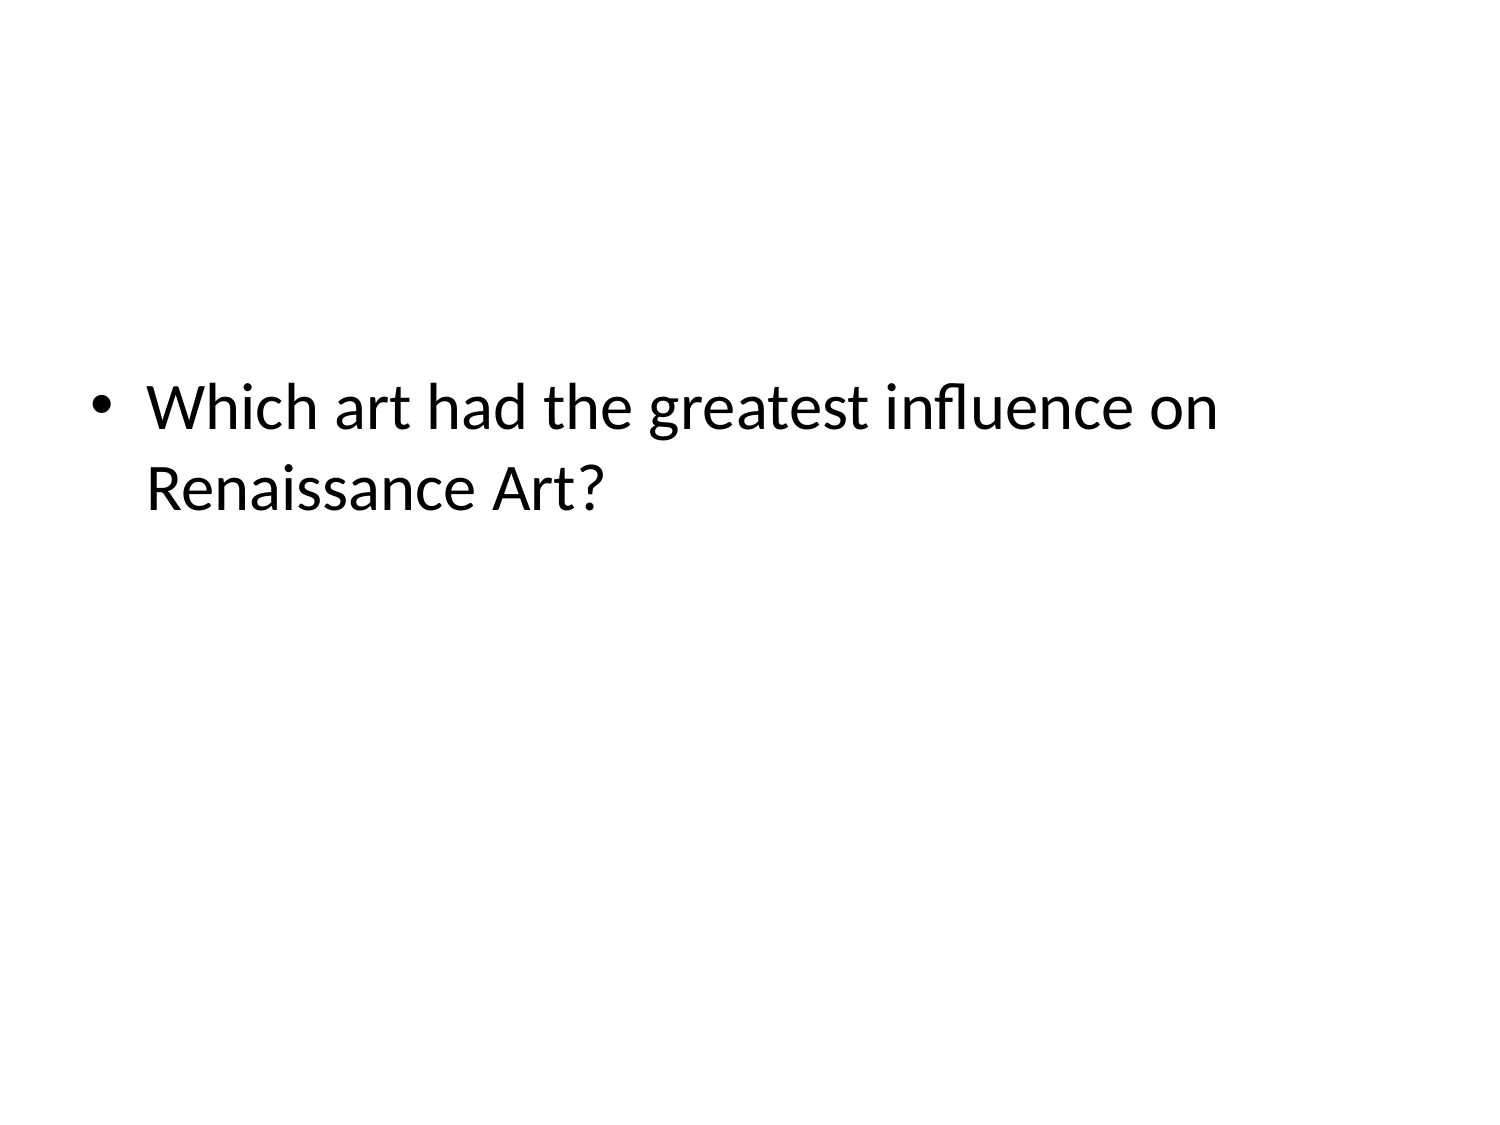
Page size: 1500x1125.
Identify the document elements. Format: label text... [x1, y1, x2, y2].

list Which art had the greatest influence on Renaissance Art? [75, 262, 1425, 1005]
